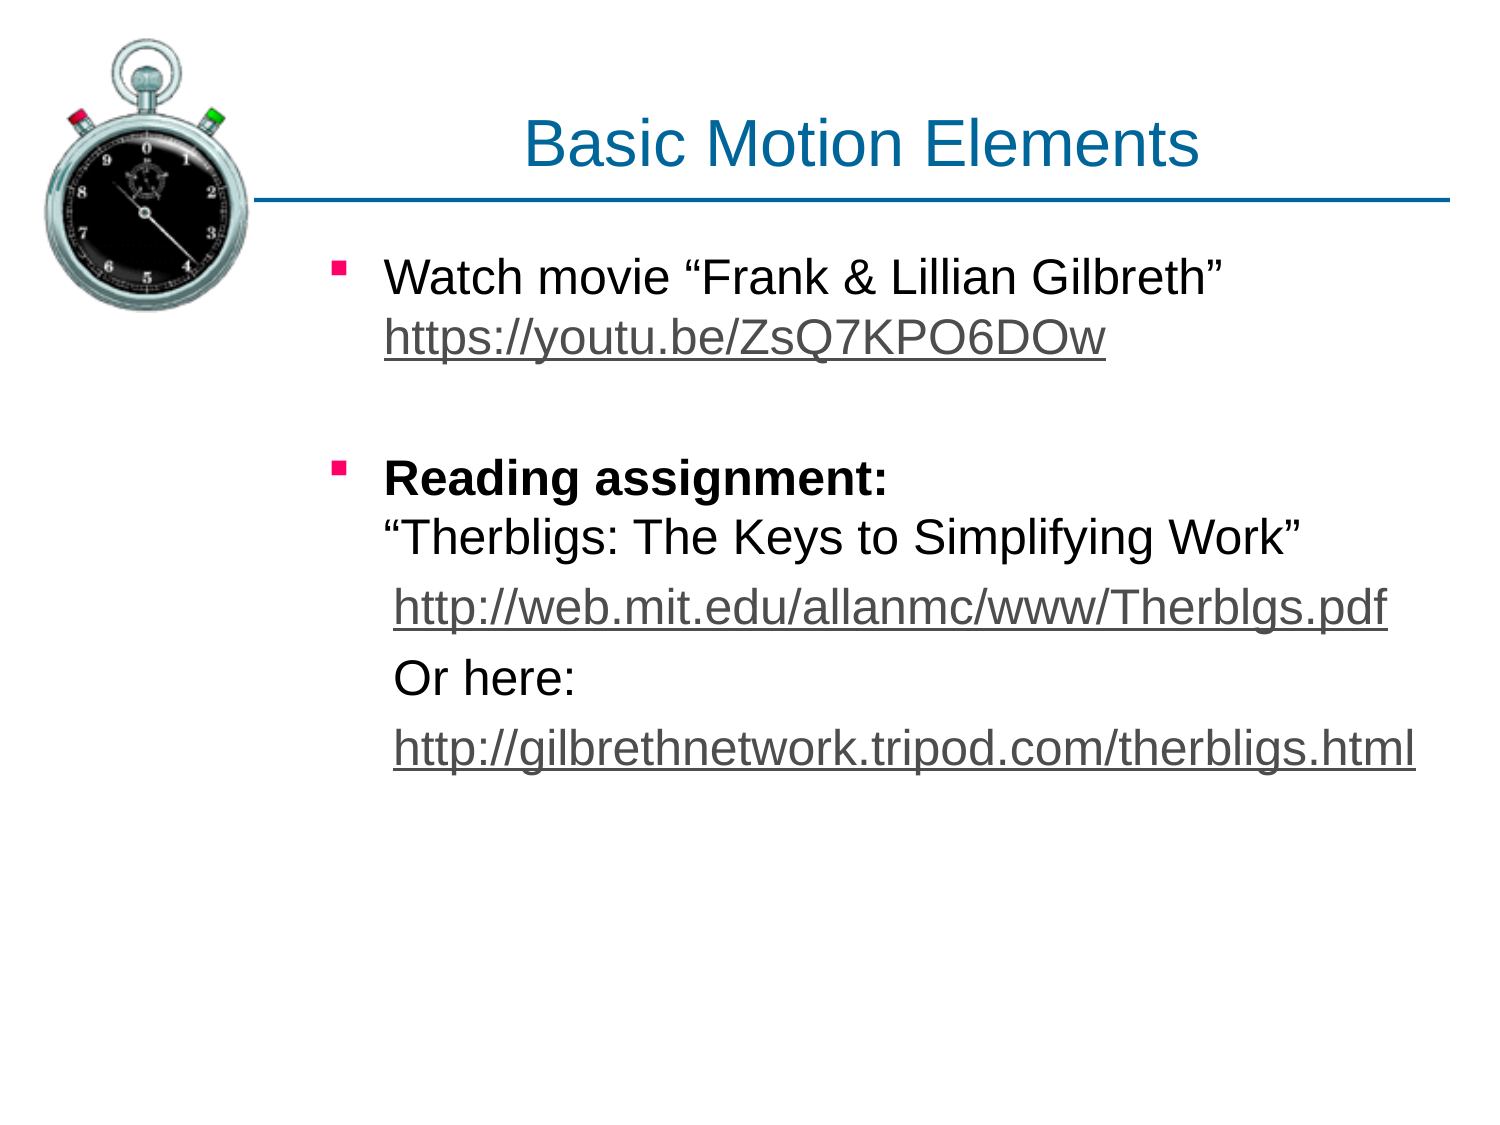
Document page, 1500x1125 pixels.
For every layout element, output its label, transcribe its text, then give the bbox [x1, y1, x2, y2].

title Basic Motion Elements [275, 37, 1450, 188]
picture [37, 37, 254, 313]
list Watch movie “Frank & Lillian Gilbreth” https://youtu.be/ZsQ7KPO6DOw Reading assignment: “Therbligs: The Keys to Simplifying Work” http://web.mit.edu/allanmc/www/Therblgs.pdf Or here: http://gilbrethnetwork.tripod.com/therbligs.html [312, 237, 1488, 1088]
